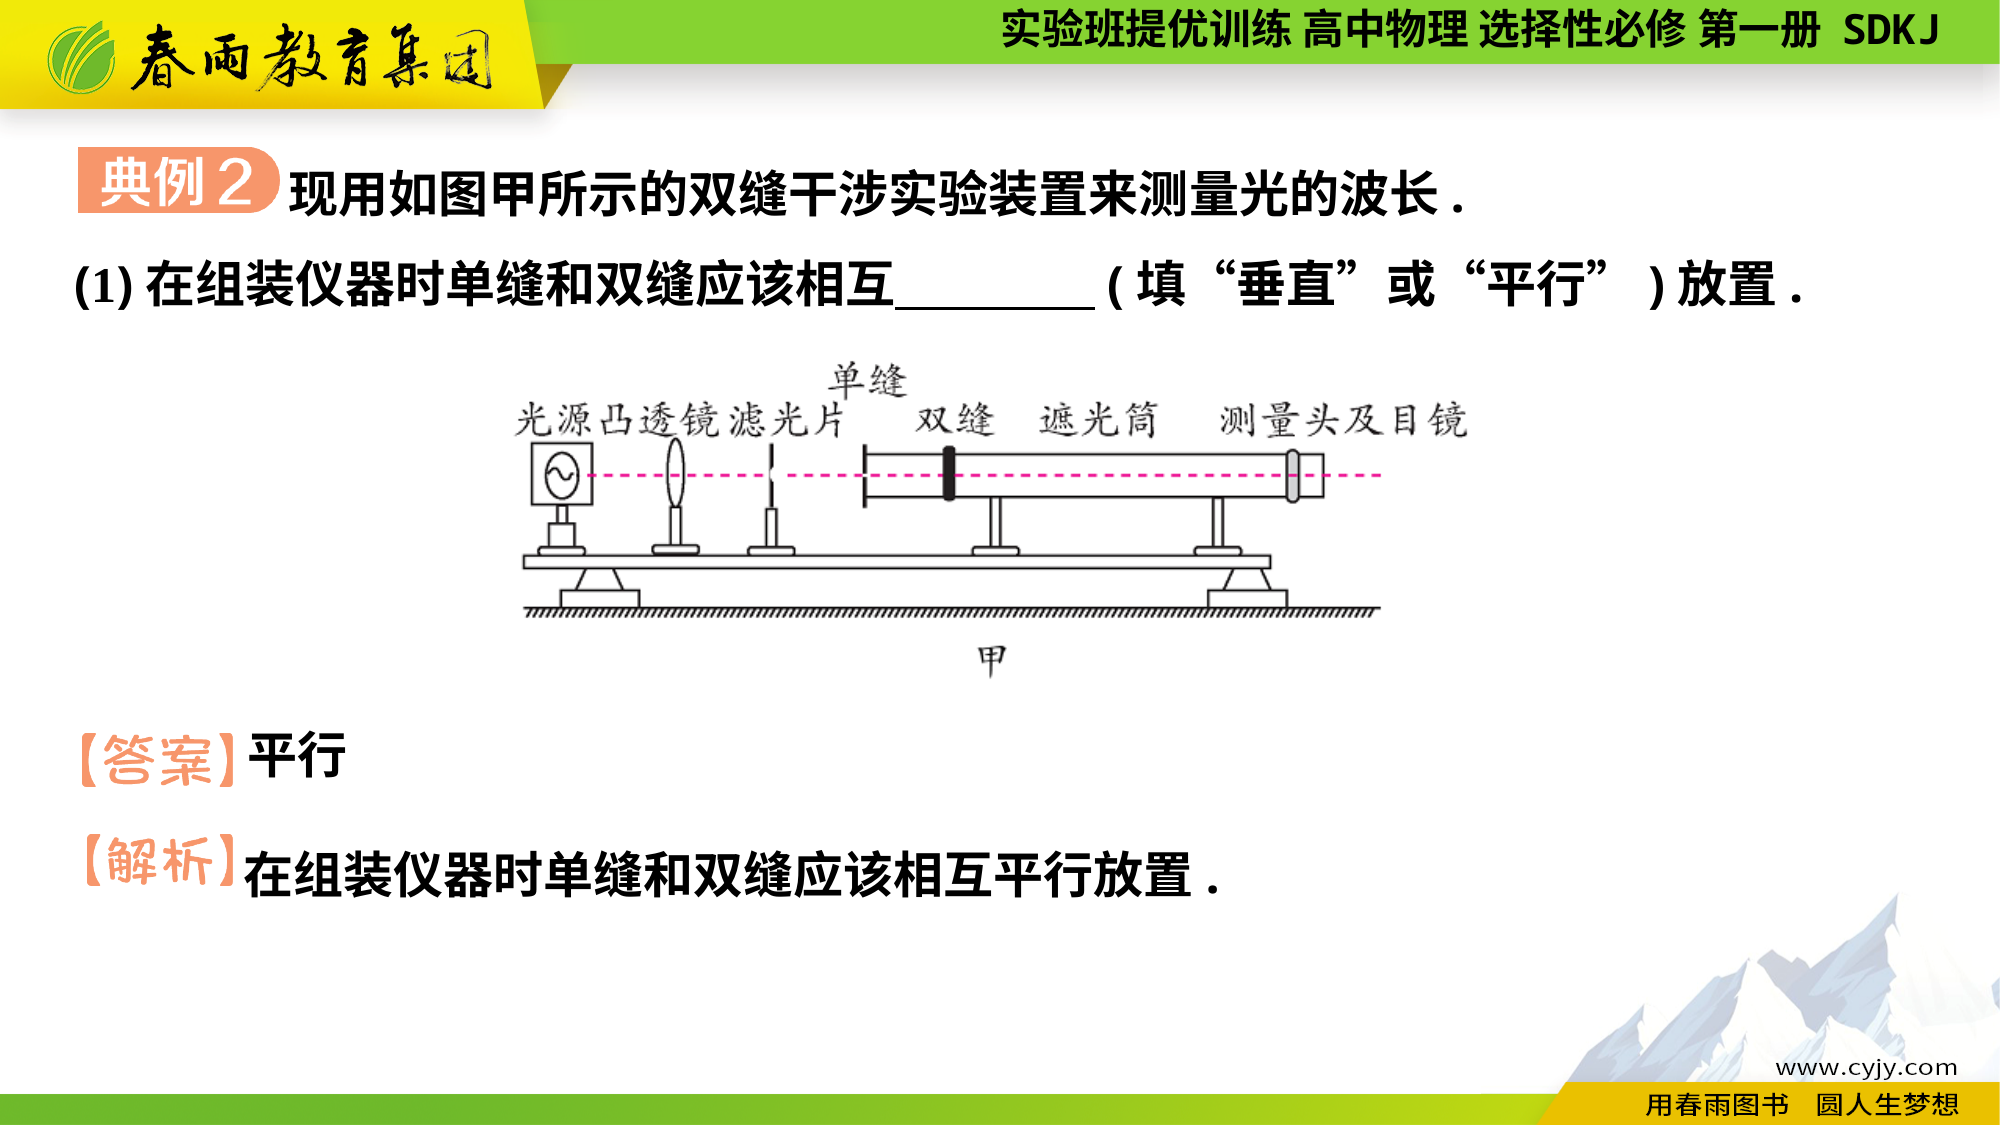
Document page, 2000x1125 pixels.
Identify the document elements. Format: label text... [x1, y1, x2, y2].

picture [0, 0, 2000, 1125]
text_box 在组装仪器时单缝和双缝应该相互平行放置. [59, 806, 1944, 912]
list 现用如图甲所示的双缝干涉实验装置来测量光的波长. (1)在组装仪器时单缝和双缝应该相互 (填“垂直”或“平行”)放置. [59, 125, 1944, 311]
text_box 平行 [233, 715, 363, 791]
